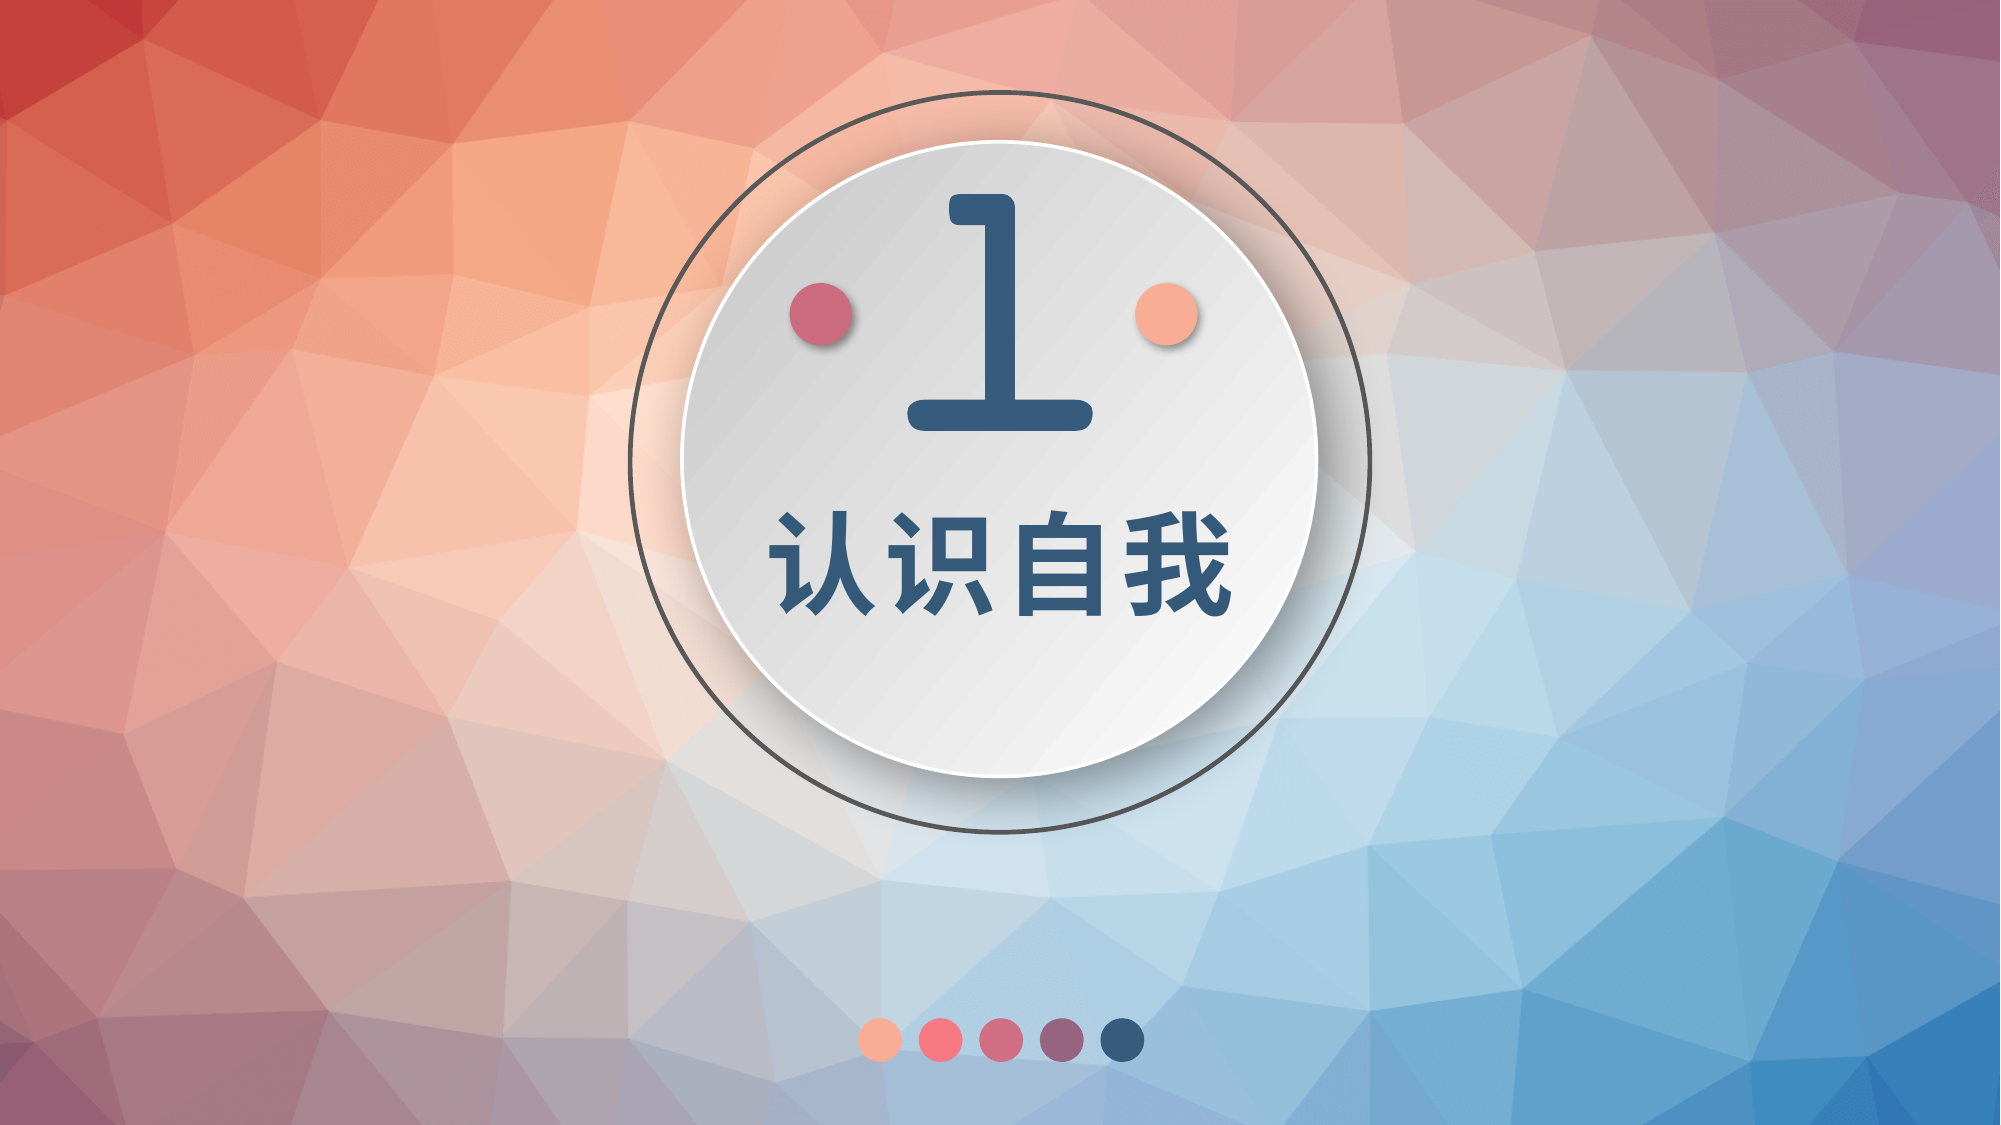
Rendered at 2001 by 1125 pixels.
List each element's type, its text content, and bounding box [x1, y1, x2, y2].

text_box [1099, 1017, 1146, 1064]
text_box [917, 1017, 964, 1064]
text_box [680, 140, 1318, 778]
text_box [907, 194, 1093, 431]
picture [0, 0, 2000, 1125]
text_box [1038, 1017, 1085, 1064]
text_box [629, 91, 1371, 834]
text_box [857, 1017, 903, 1063]
text_box [1134, 282, 1199, 347]
text_box 认识自我 [750, 486, 1250, 637]
text_box [978, 1017, 1025, 1064]
text_box [788, 282, 853, 347]
